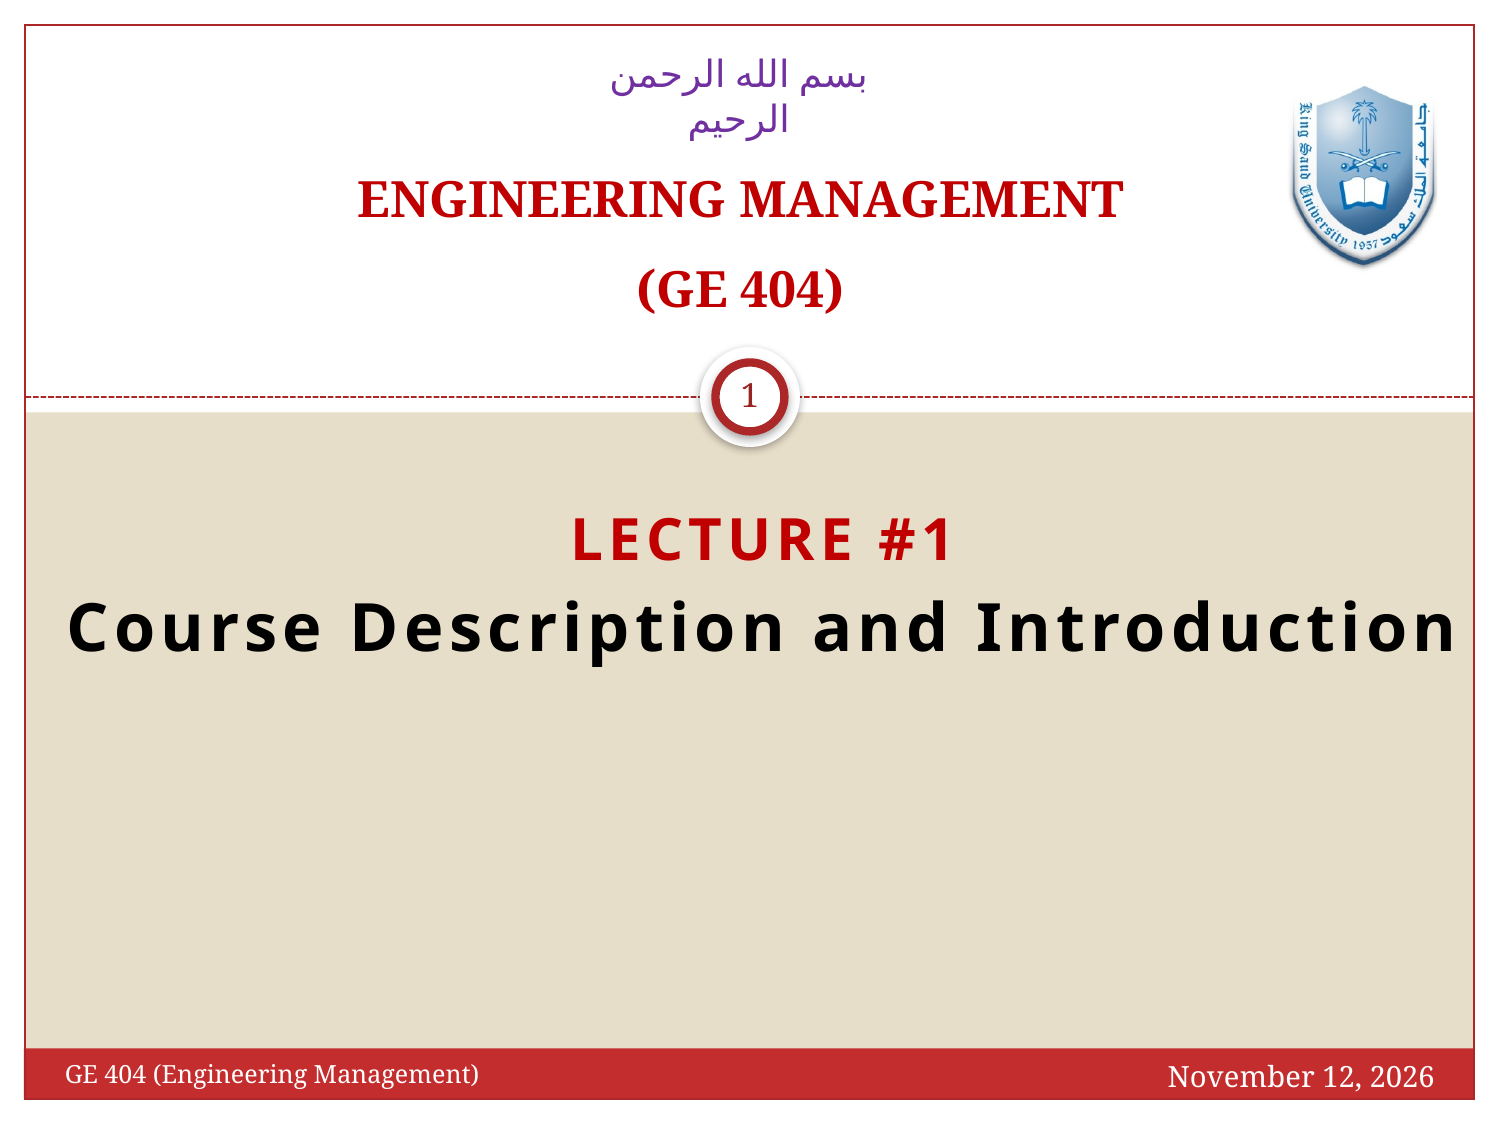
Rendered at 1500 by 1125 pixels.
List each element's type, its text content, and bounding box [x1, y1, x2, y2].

subtitle Lecture #1 Course Description and Introduction [50, 437, 1475, 675]
slide_number 1 [712, 360, 788, 434]
picture [1287, 74, 1438, 273]
text_box بسم الله الرحمن الرحيم [561, 42, 917, 148]
footer GE 404 (Engineering Management) [50, 1051, 638, 1112]
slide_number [950, 1050, 1450, 1111]
title ENGINEERING MANAGEMENT (GE 404) [225, 137, 1258, 325]
